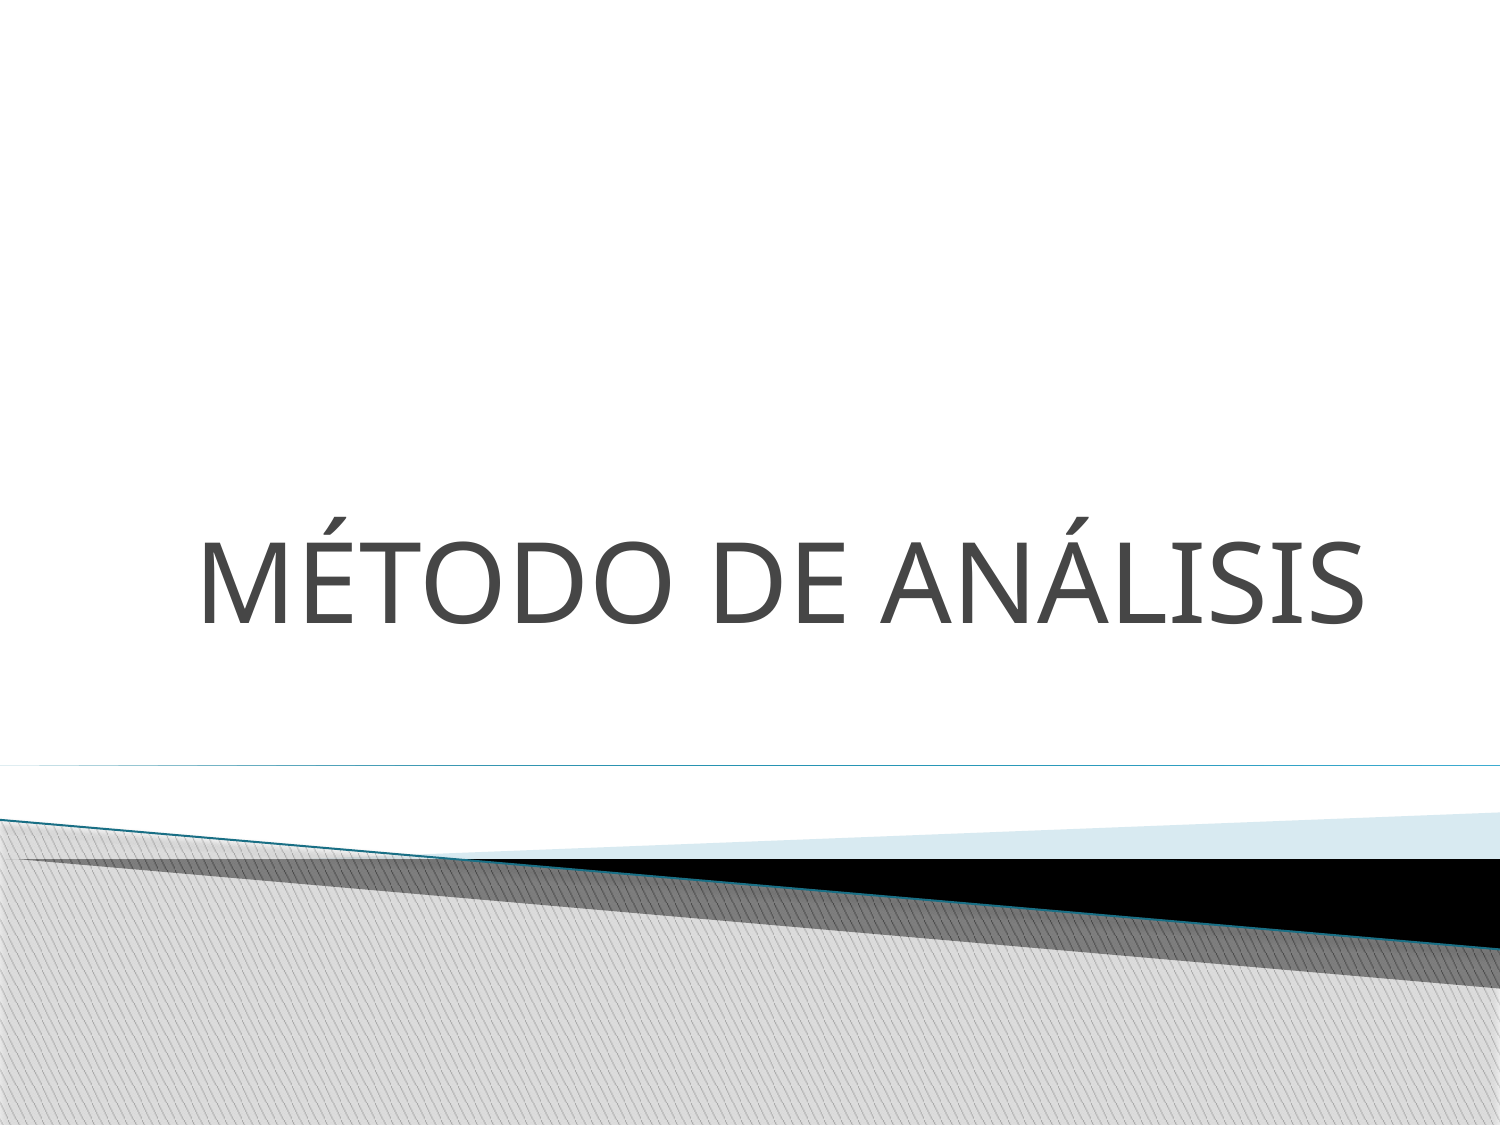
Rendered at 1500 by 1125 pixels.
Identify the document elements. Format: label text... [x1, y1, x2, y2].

picture [5, 859, 1500, 989]
subtitle MÉTODO DE ANÁLISIS [112, 503, 1388, 701]
